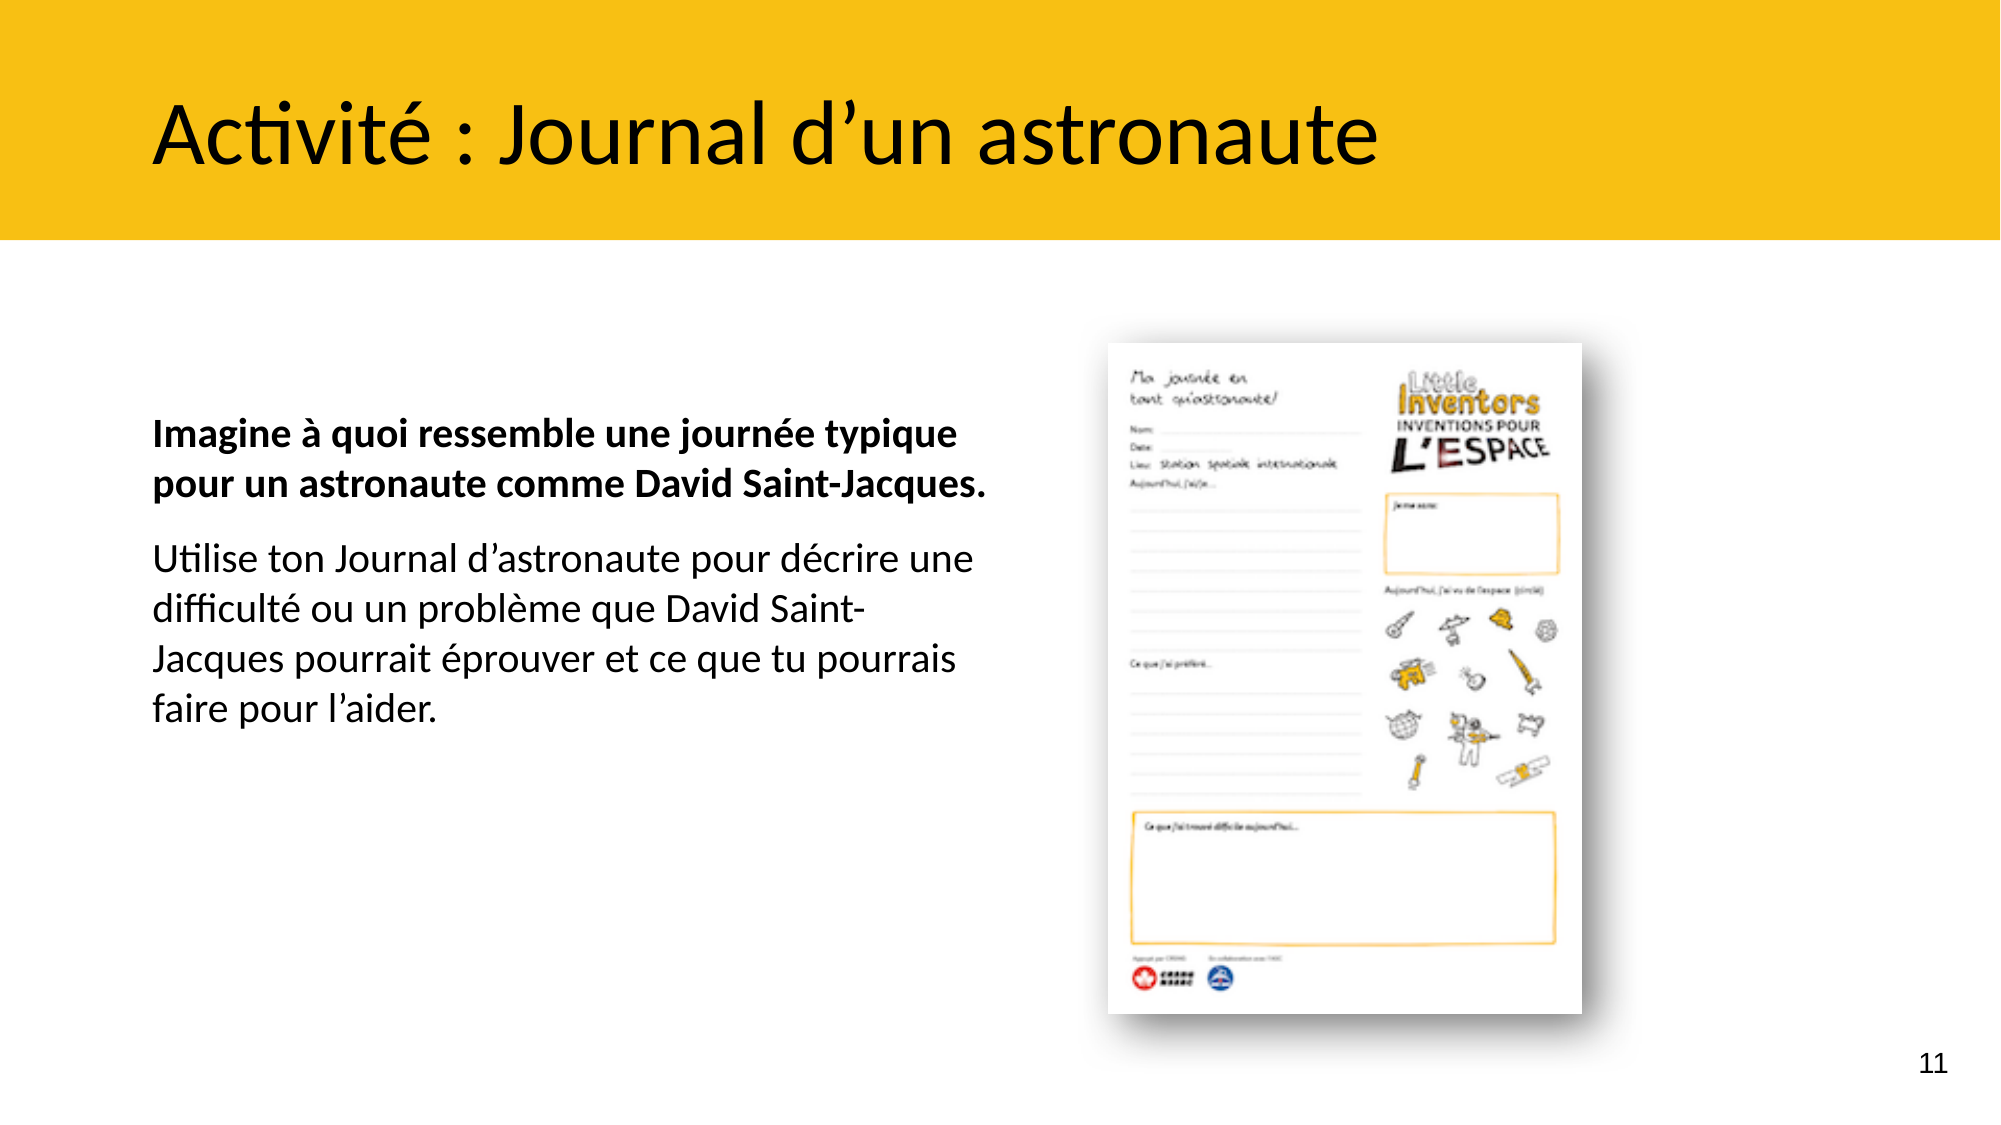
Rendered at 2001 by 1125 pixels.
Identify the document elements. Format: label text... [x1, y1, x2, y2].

title Activité : Journal d’un astronaute [137, 26, 1863, 244]
text_box Imagine à quoi ressemble une journée typique pour un astronaute comme David Saint-Jacques. Utilise ton Journal d’astronaute pour décrire une difficulté ou un problème que David Saint-Jacques pourrait éprouver et ce que tu pourrais faire pour l’aider. [137, 390, 1012, 912]
text_box 11 [1899, 1029, 1964, 1100]
picture [1108, 342, 1582, 1015]
